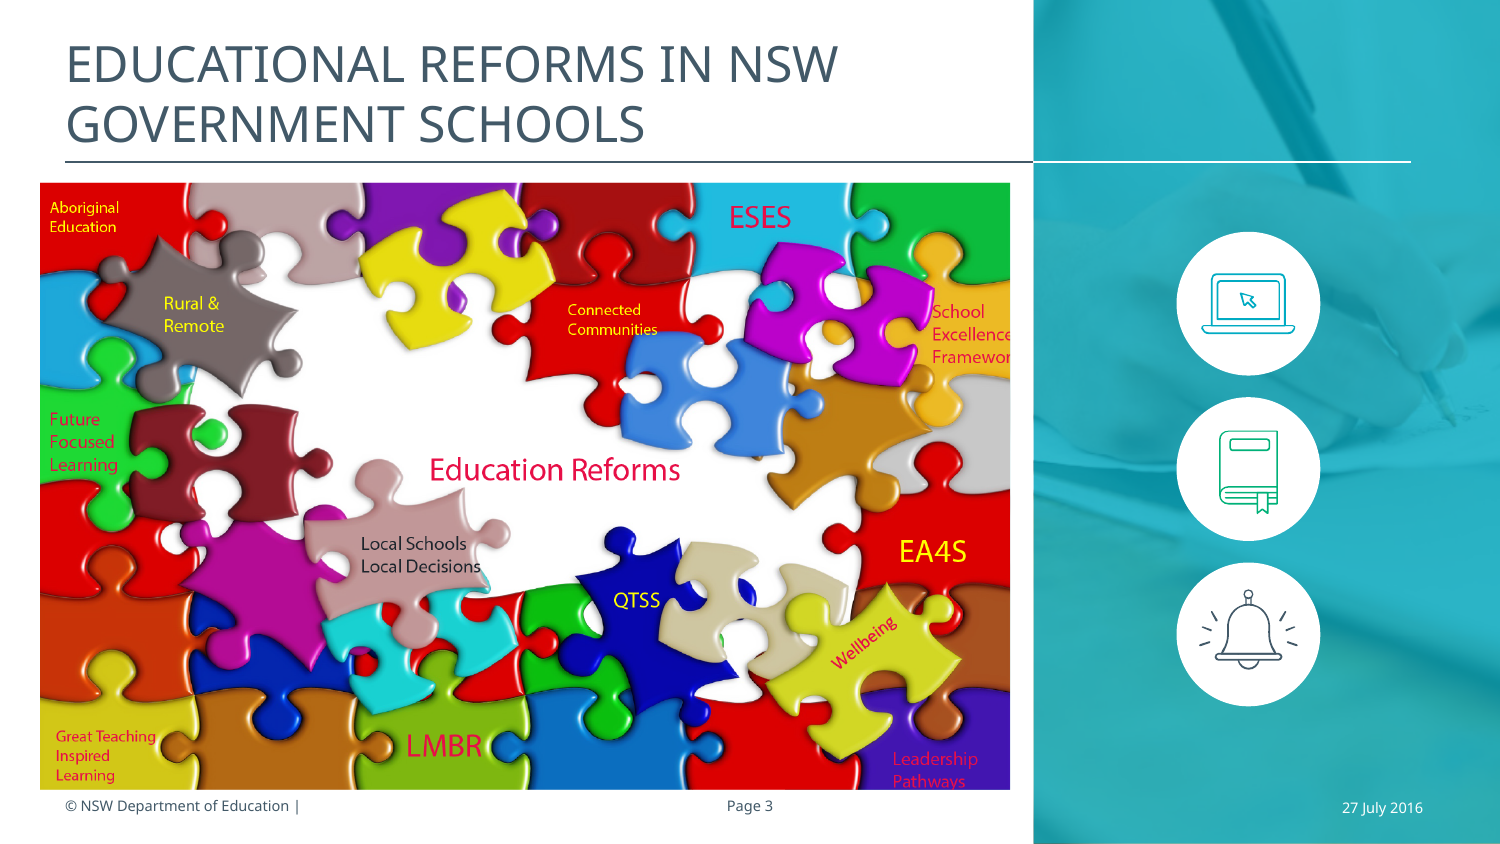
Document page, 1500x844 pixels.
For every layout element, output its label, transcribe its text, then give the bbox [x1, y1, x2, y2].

title Educational reforms in nsw government schools [64, 43, 987, 161]
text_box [1218, 430, 1279, 515]
text_box [1175, 230, 1322, 377]
text_box [1175, 396, 1322, 543]
picture [29, 173, 1021, 799]
text_box [1175, 561, 1322, 708]
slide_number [1151, 779, 1424, 824]
slide_number Page 3 [575, 807, 925, 824]
footer © NSW Department of Education | [64, 807, 514, 824]
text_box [1199, 589, 1298, 670]
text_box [1200, 273, 1296, 335]
